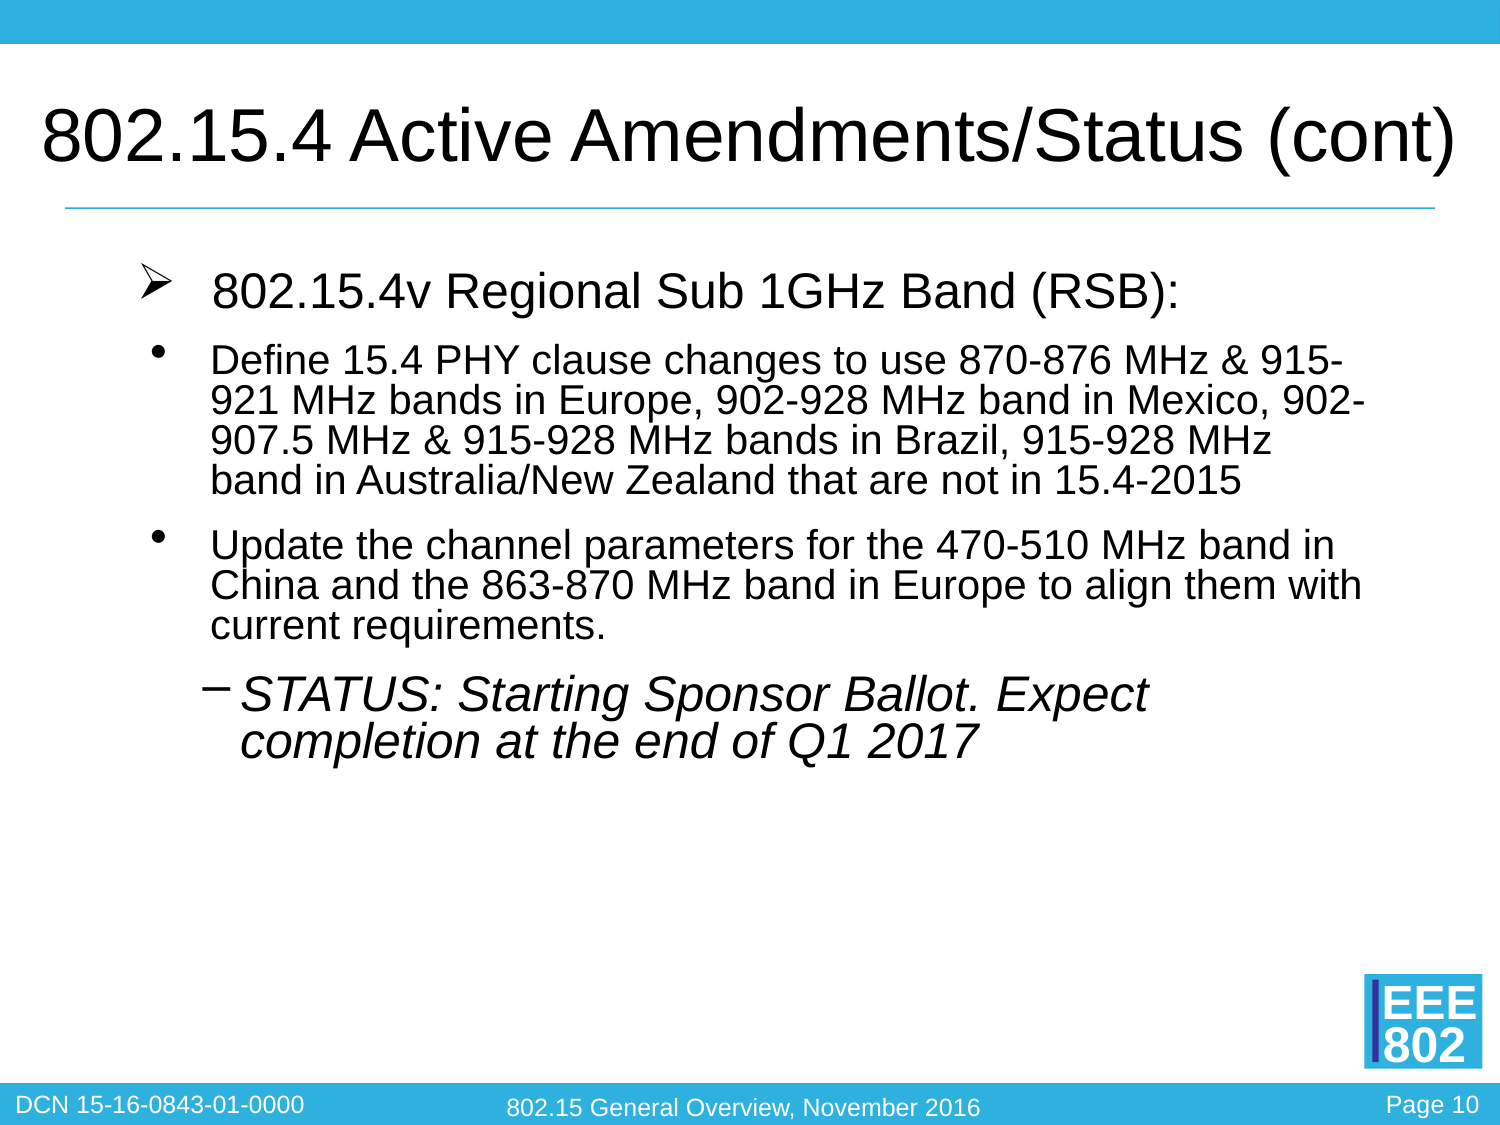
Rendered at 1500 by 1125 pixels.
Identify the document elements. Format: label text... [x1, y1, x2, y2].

title 802.15.4 Active Amendments/Status (cont) [0, 66, 1500, 197]
list 802.15.4v Regional Sub 1GHz Band (RSB): Define 15.4 PHY clause changes to use 870-876 MHz & 915-921 MHz bands in Europe, 902-928 MHz band in Mexico, 902-907.5 MHz & 915-928 MHz bands in Brazil, 915-928 MHz band in Australia/New Zealand that are not in 15.4-2015 Update the channel parameters for the 470-510 MHz band in China and the 863-870 MHz band in Europe to align them with current requirements. STATUS: Starting Sponsor Ballot. Expect completion at the end of Q1 2017 [75, 262, 1388, 823]
